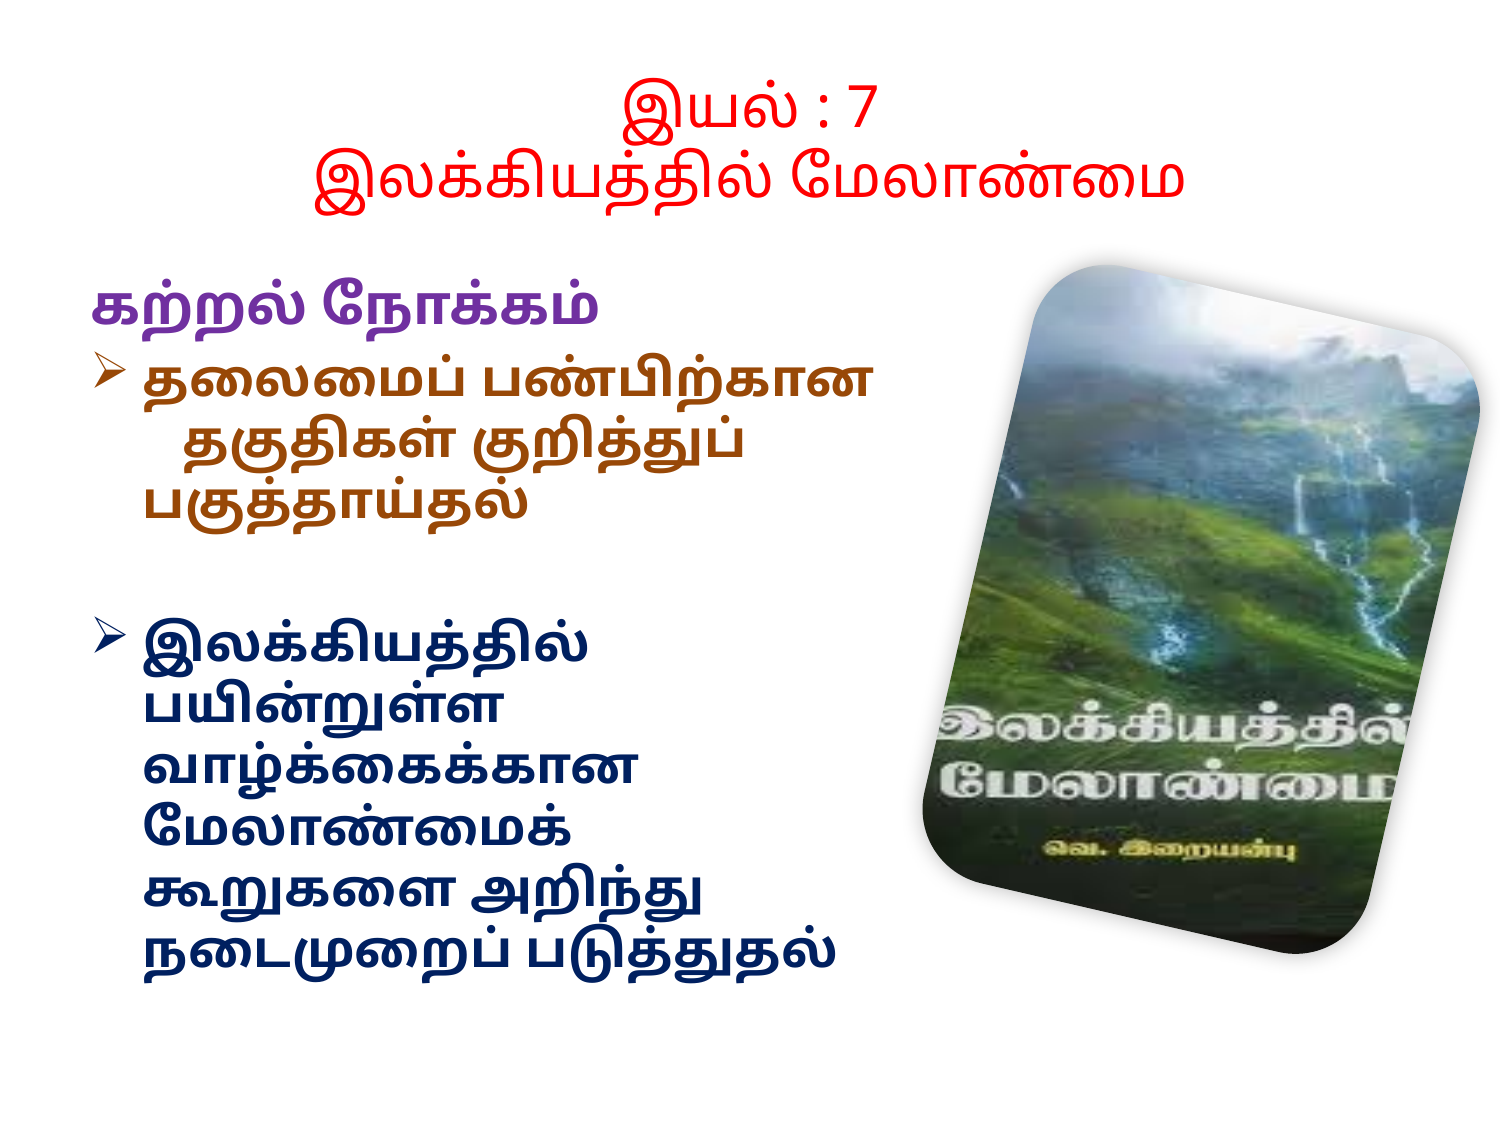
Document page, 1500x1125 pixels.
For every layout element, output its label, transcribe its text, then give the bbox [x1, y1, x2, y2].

picture [1048, 264, 1234, 292]
picture [1166, 926, 1355, 954]
title இயல் : 7 இலக்கியத்தில் மேலாண்மை [75, 45, 1425, 233]
picture [922, 586, 972, 881]
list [972, 292, 1430, 926]
picture [1430, 338, 1480, 635]
list கற்றல் நோக்கம் தலைமைப் பண்பிற்கான தகுதிகள் குறித்துப் பகுத்தாய்தல் இலக்கியத்தில் பயின்றுள்ள வாழ்க்கைக்கான மேலாண்மைக் கூறுகளை அறிந்து நடைமுறைப் படுத்துதல் [75, 262, 891, 1005]
